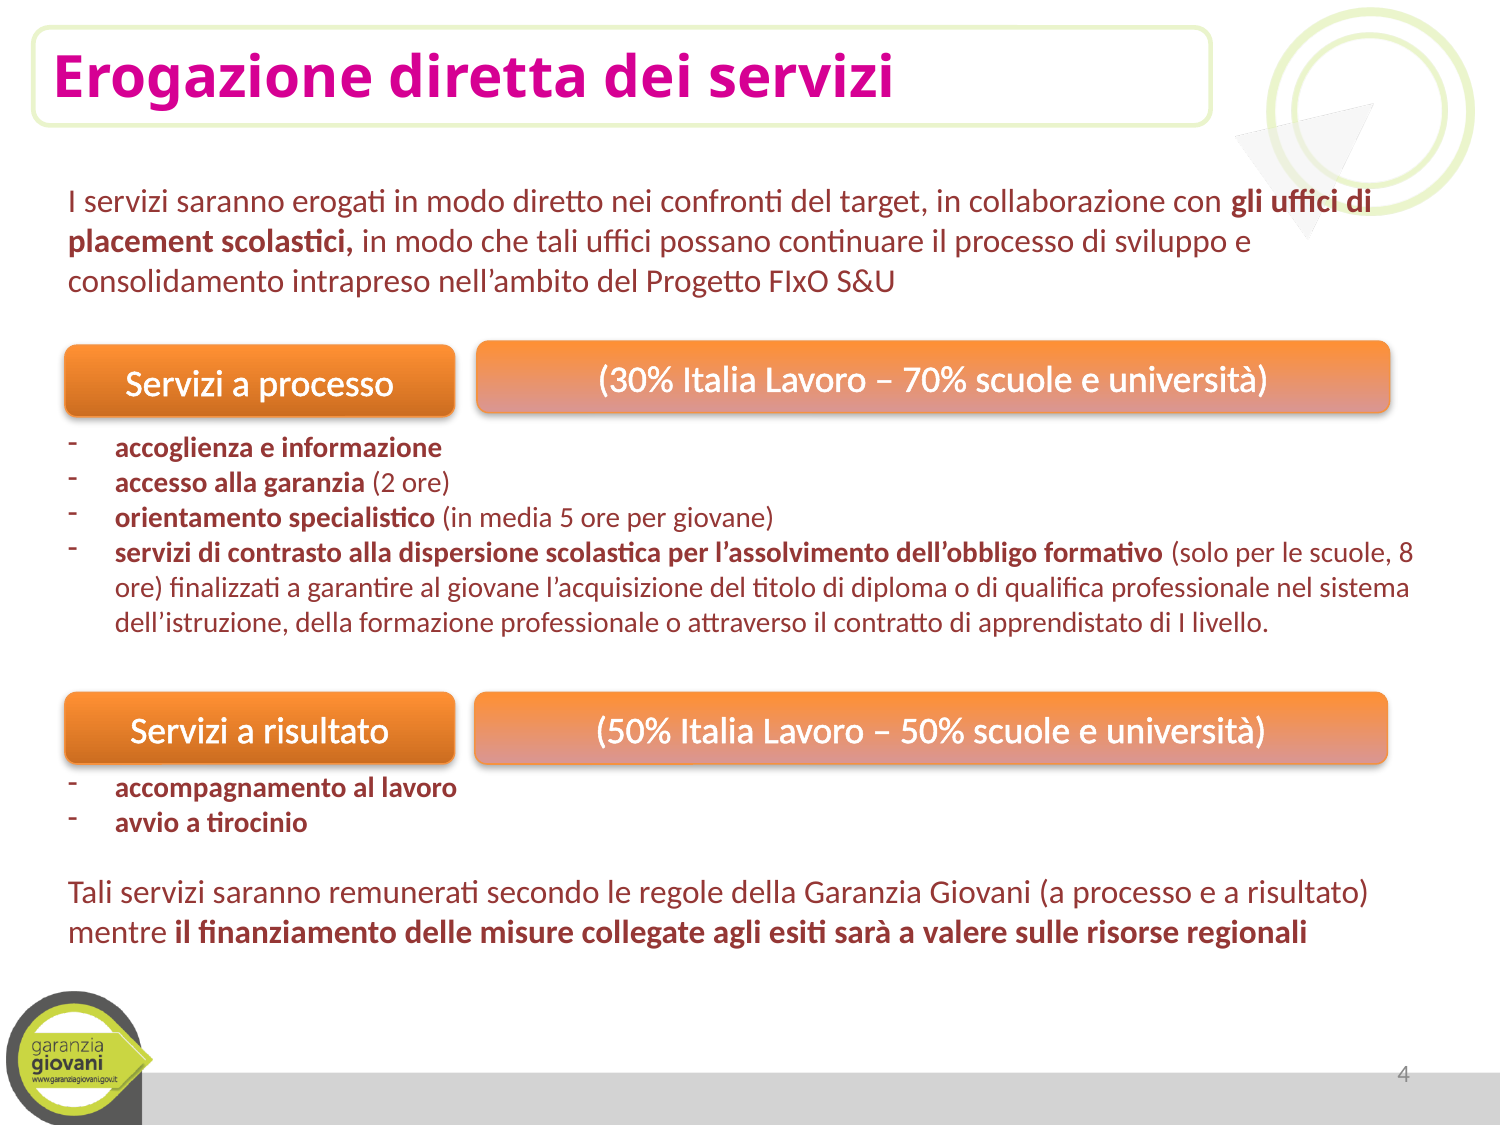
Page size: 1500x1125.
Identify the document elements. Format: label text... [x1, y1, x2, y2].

text_box (30% Italia Lavoro – 70% scuole e università) [476, 341, 1390, 413]
slide_number 4 [1074, 1042, 1425, 1103]
text_box Erogazione diretta dei servizi [33, 27, 1211, 126]
text_box (50% Italia Lavoro – 50% scuole e università) [474, 692, 1388, 764]
picture [1234, 7, 1475, 240]
text_box I servizi saranno erogati in modo diretto nei confronti del target, in collaborazione con gli uffici di placement scolastici, in modo che tali uffici possano continuare il processo di sviluppo e consolidamento intrapreso nell’ambito del Progetto FIxO S&U accoglienza e informazione accesso alla garanzia (2 ore) orientamento specialistico (in media 5 ore per giovane) servizi di contrasto alla dispersione scolastica per l’assolvimento dell’obbligo formativo (solo per le scuole, 8 ore) finalizzati a garantire al giovane l’acquisizione del titolo di diploma o di qualifica professionale nel sistema dell’istruzione, della formazione professionale o attraverso il contratto di apprendistato di I livello. accompagnamento al lavoro avvio a tirocinio Tali servizi saranno remunerati secondo le regole della Garanzia Giovani (a processo e a risultato) mentre il finanziamento delle misure collegate agli esiti sarà a valere sulle risorse regionali [53, 148, 1436, 981]
picture [0, 987, 1500, 1125]
text_box Servizi a processo [64, 345, 455, 417]
text_box Servizi a risultato [64, 692, 455, 764]
